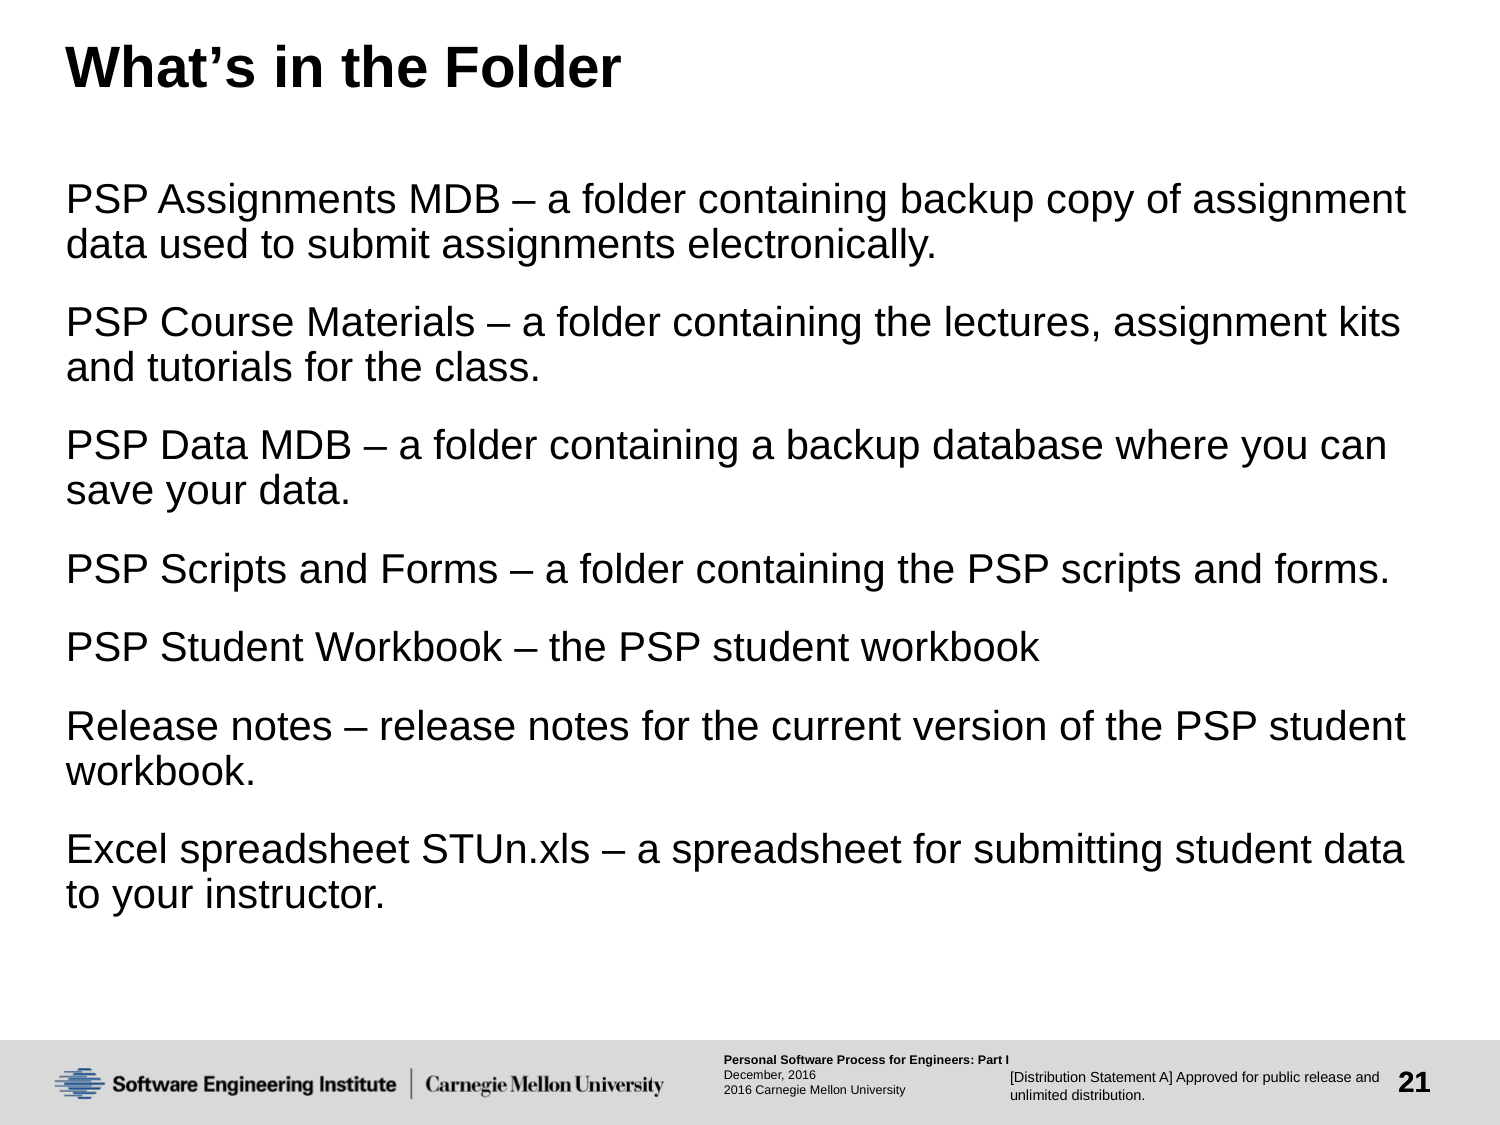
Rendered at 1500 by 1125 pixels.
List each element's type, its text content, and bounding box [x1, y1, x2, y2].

picture [46, 1061, 673, 1104]
list PSP Assignments MDB – a folder containing backup copy of assignment data used to submit assignments electronically. PSP Course Materials – a folder containing the lectures, assignment kits and tutorials for the class. PSP Data MDB – a folder containing a backup database where you can save your data. PSP Scripts and Forms – a folder containing the PSP scripts and forms. PSP Student Workbook – the PSP student workbook Release notes – release notes for the current version of the PSP student workbook. Excel spreadsheet STUn.xls – a spreadsheet for submitting student data to your instructor. [65, 177, 1431, 1000]
title What’s in the Folder [65, 37, 1313, 148]
